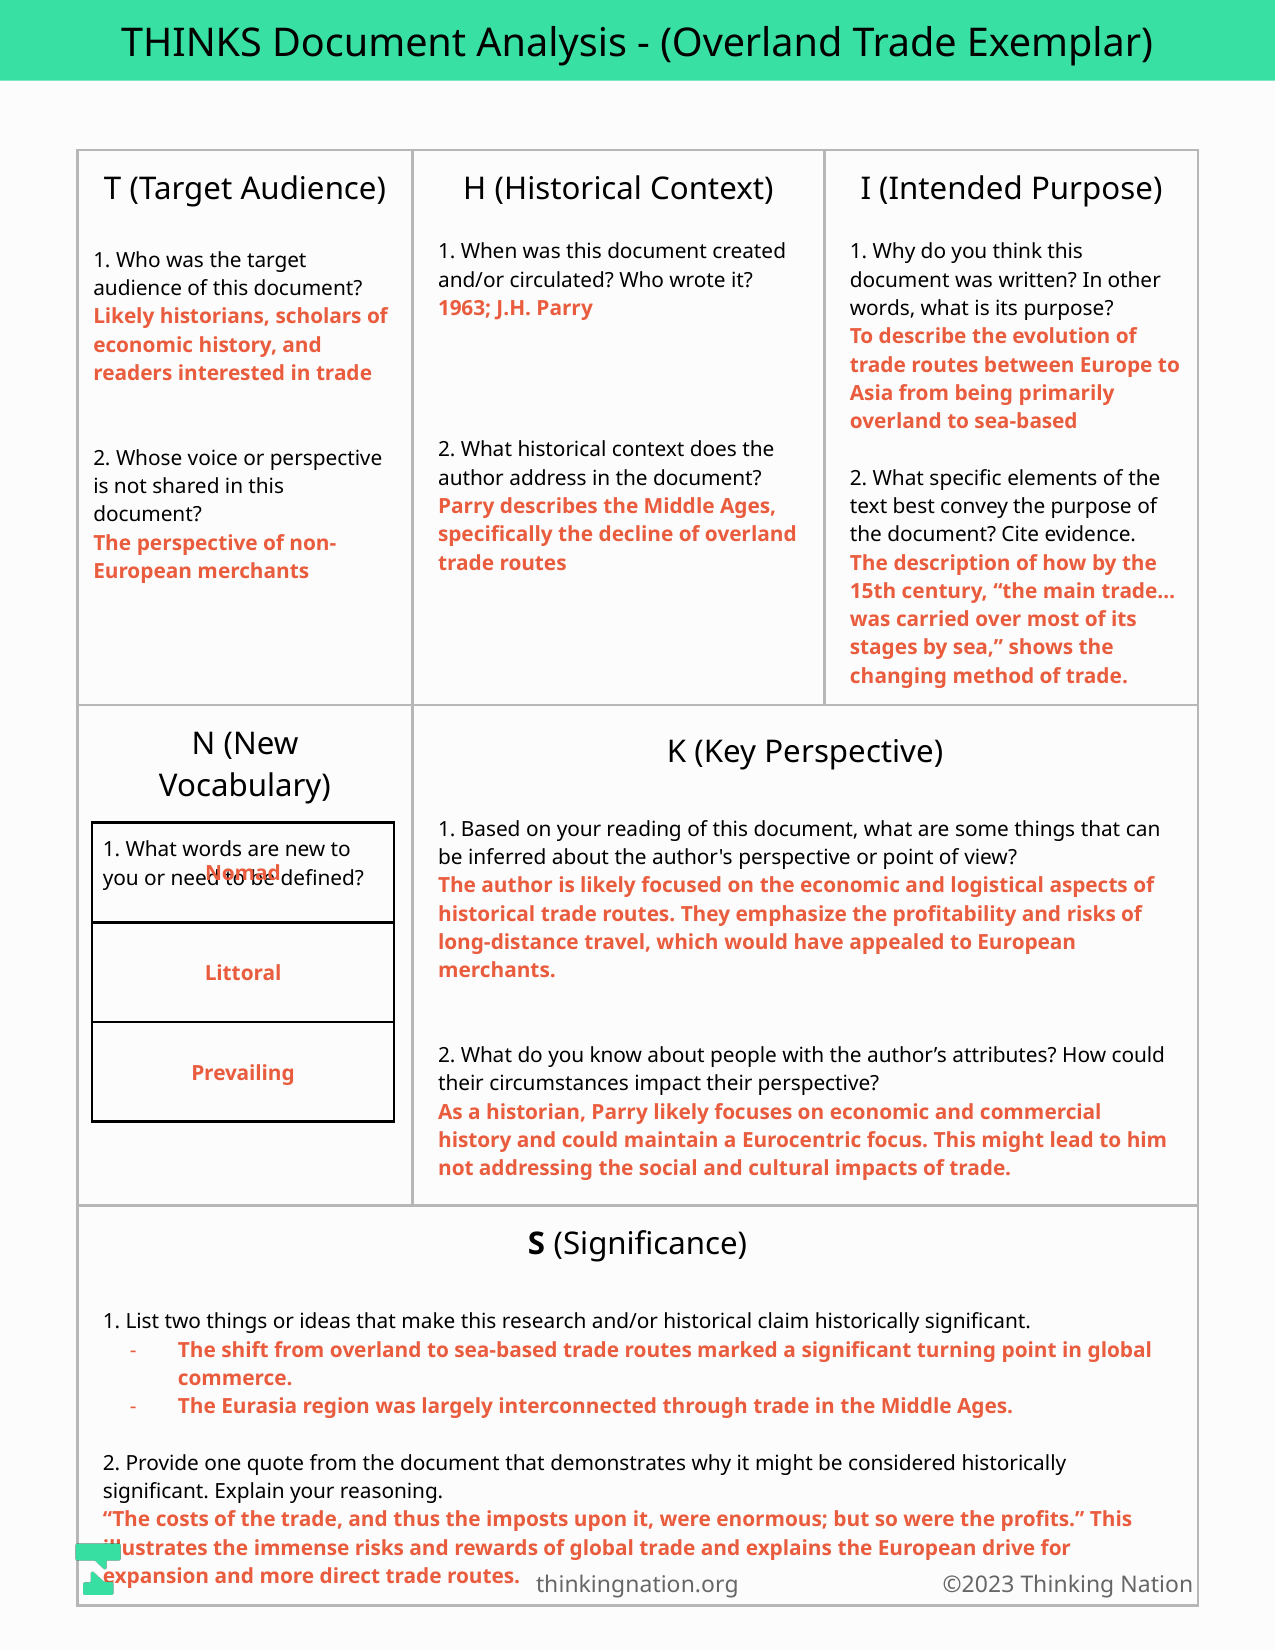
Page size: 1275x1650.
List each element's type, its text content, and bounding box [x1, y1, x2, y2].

table_cell Littoral [93, 924, 393, 1021]
table_header I (Intended Purpose) 1. Why do you think this document was written? In other words, what is its purpose? To describe the evolution of trade routes between Europe to Asia from being primarily overland to sea-based 2. What specific elements of the text best convey the purpose of the document? Cite evidence. The description of how by the 15th century, “the main trade…was carried over most of its stages by sea,” shows the changing method of trade. [826, 151, 1197, 704]
table_header T (Target Audience) 1. Who was the target audience of this document? Likely historians, scholars of economic history, and readers interested in trade 2. Whose voice or perspective is not shared in this document? The perspective of non-European merchants [79, 151, 411, 704]
table_cell S (Significance) 1. List two things or ideas that make this research and/or historical claim historically significant. The shift from overland to sea-based trade routes marked a significant turning point in global commerce. The Eurasia region was largely interconnected through trade in the Middle Ages. 2. Provide one quote from the document that demonstrates why it might be considered historically significant. Explain your reasoning. “The costs of the trade, and thus the imposts upon it, were enormous; but so were the profits.” This illustrates the immense risks and rewards of global trade and explains the European drive for expansion and more direct trade routes. [79, 1207, 1197, 1604]
table_header H (Historical Context) 1. When was this document created and/or circulated? Who wrote it? 1963; J.H. Parry 2. What historical context does the author address in the document? Parry describes the Middle Ages, specifically the decline of overland trade routes [414, 151, 823, 704]
table_cell K (Key Perspective) 1. Based on your reading of this document, what are some things that can be inferred about the author's perspective or point of view? The author is likely focused on the economic and logistical aspects of historical trade routes. They emphasize the profitability and risks of long-distance travel, which would have appealed to European merchants. 2. What do you know about people with the author’s attributes? How could their circumstances impact their perspective? As a historian, Parry likely focuses on economic and commercial history and could maintain a Eurocentric focus. This might lead to him not addressing the social and cultural impacts of trade. [414, 706, 1197, 1204]
table_cell Prevailing [93, 1023, 393, 1120]
table_cell N (New Vocabulary) 1. What words are new to you or need to be defined? [79, 706, 411, 1204]
text_box thinkingnation.org [486, 1553, 789, 1605]
text_box ©2023 Thinking Nation [907, 1553, 1210, 1605]
text_box THINKS Document Analysis - (Overland Trade Exemplar) [0, 0, 1275, 81]
picture [62, 1533, 134, 1605]
table_header Nomad [93, 824, 393, 921]
